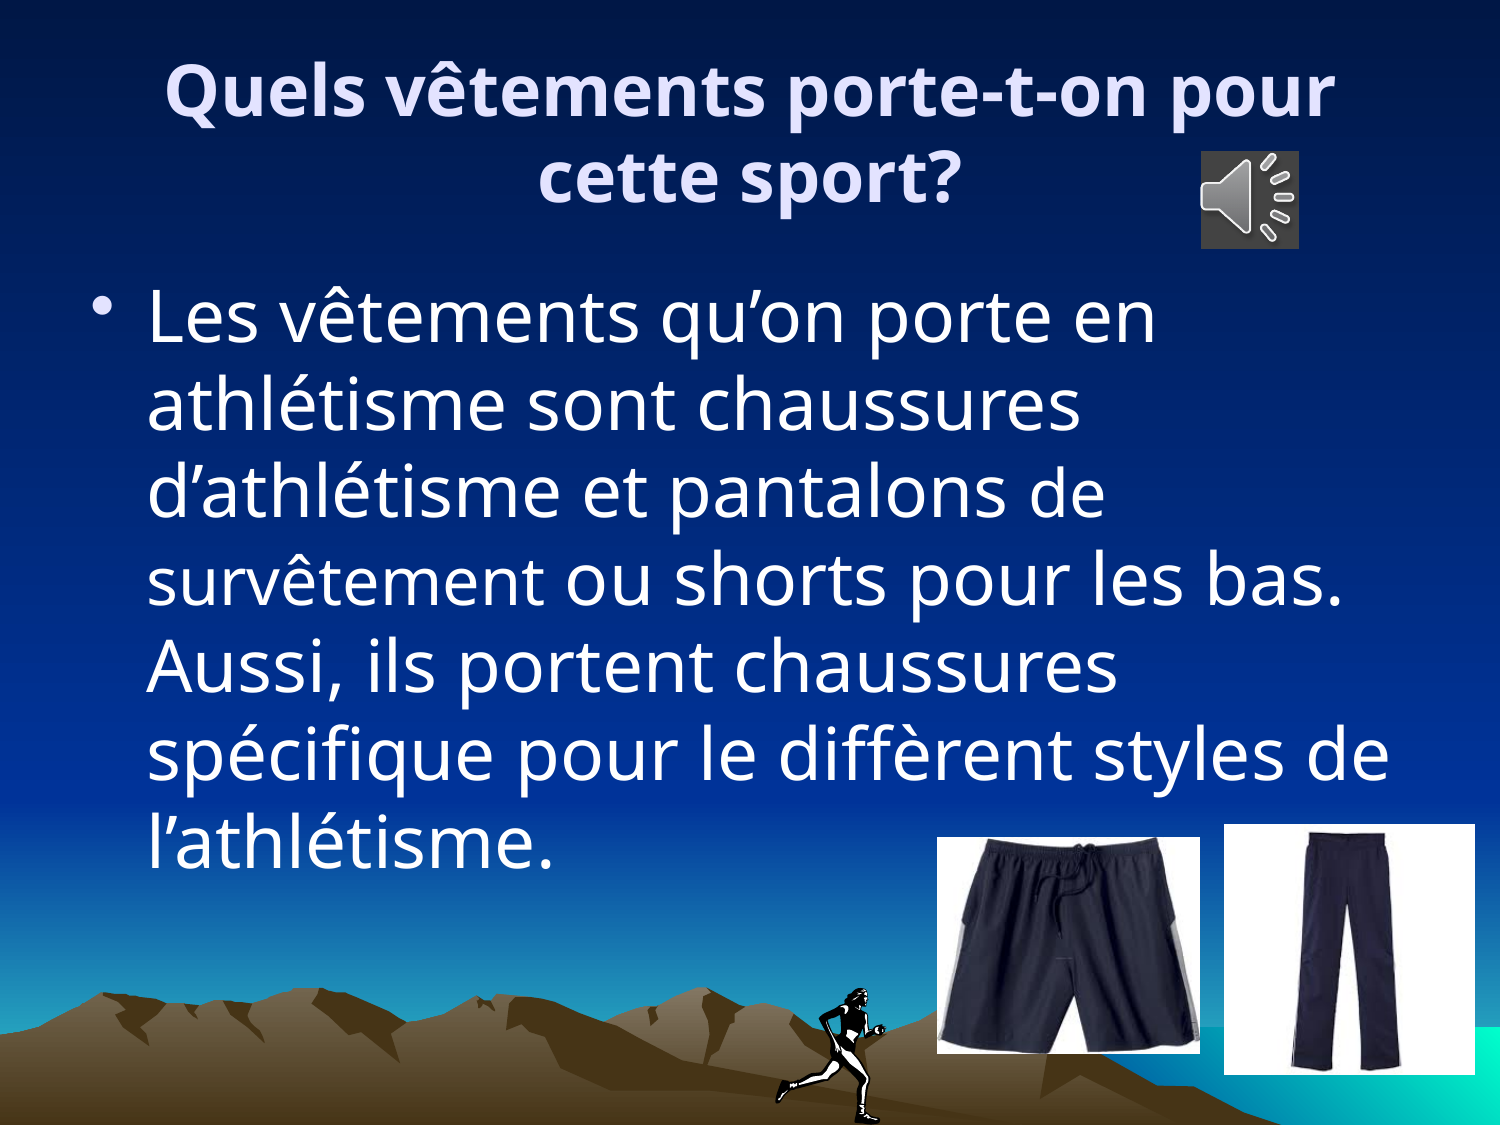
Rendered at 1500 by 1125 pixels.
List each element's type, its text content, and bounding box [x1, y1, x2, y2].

picture [774, 987, 887, 1125]
picture [937, 837, 1201, 1054]
title Quels vêtements porte-t-on pour cette sport? [74, 37, 1426, 226]
picture [1199, 149, 1301, 251]
list Les vêtements qu’on porte en athlétisme sont chaussures d’athlétisme et pantalons de survêtement ou shorts pour les bas. Aussi, ils portent chaussures spécifique pour le diffèrent styles de l’athlétisme. [74, 262, 1426, 1001]
picture [1223, 824, 1476, 1076]
